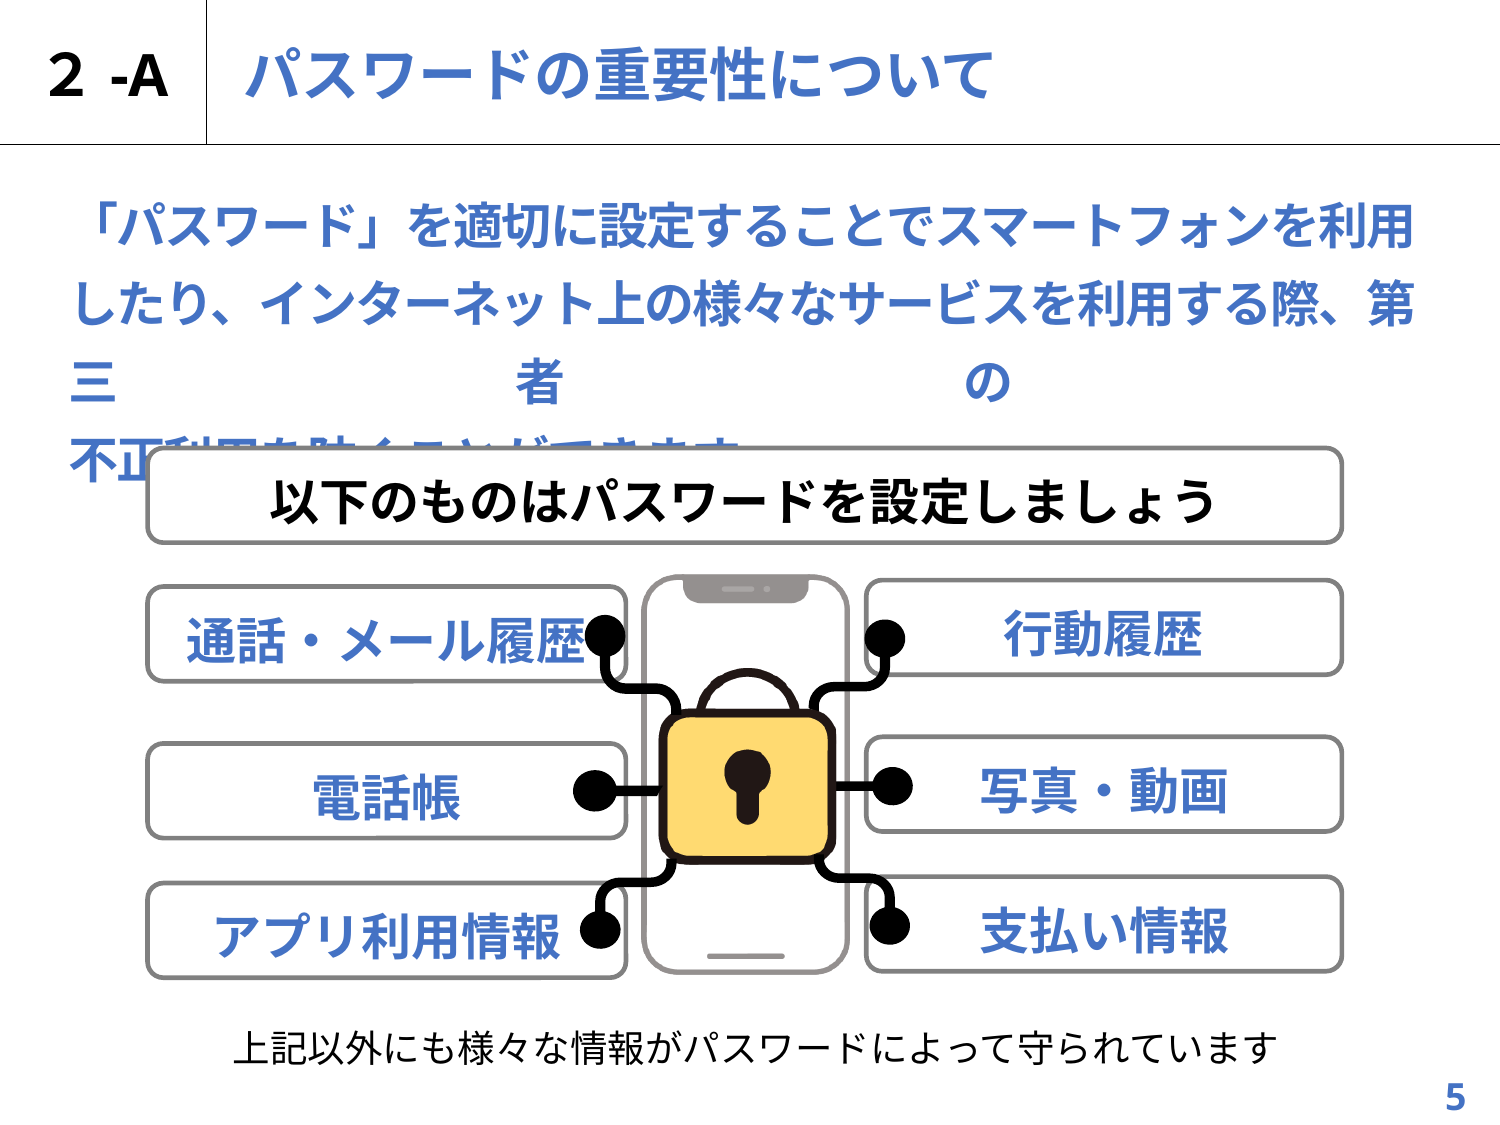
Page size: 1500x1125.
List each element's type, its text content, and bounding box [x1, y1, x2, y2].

text_box ２-A [0, 0, 207, 147]
text_box 以下のものはパスワードを設定しましょう [147, 447, 1342, 543]
text_box 写真・動画 [913, 736, 1342, 832]
title パスワードの重要性について [228, 0, 1472, 116]
text_box 行動履歴 [866, 580, 1342, 675]
subtitle 「パスワード」を適切に設定することでスマートフォンを利用したり、インターネット上の様々なサービスを利用する際、第三者の 不正利用を防ぐことができます [53, 169, 1429, 397]
text_box 5 [1411, 1065, 1500, 1125]
text_box 支払い情報 [866, 876, 1342, 972]
text_box 電話帳 [147, 743, 572, 839]
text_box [572, 614, 913, 949]
text_box 上記以外にも様々な情報がパスワードによって守られています [150, 1017, 1362, 1078]
text_box 通話・メール履歴 [147, 586, 626, 682]
picture [641, 949, 850, 975]
picture [641, 574, 850, 614]
text_box アプリ利用情報 [147, 883, 626, 978]
